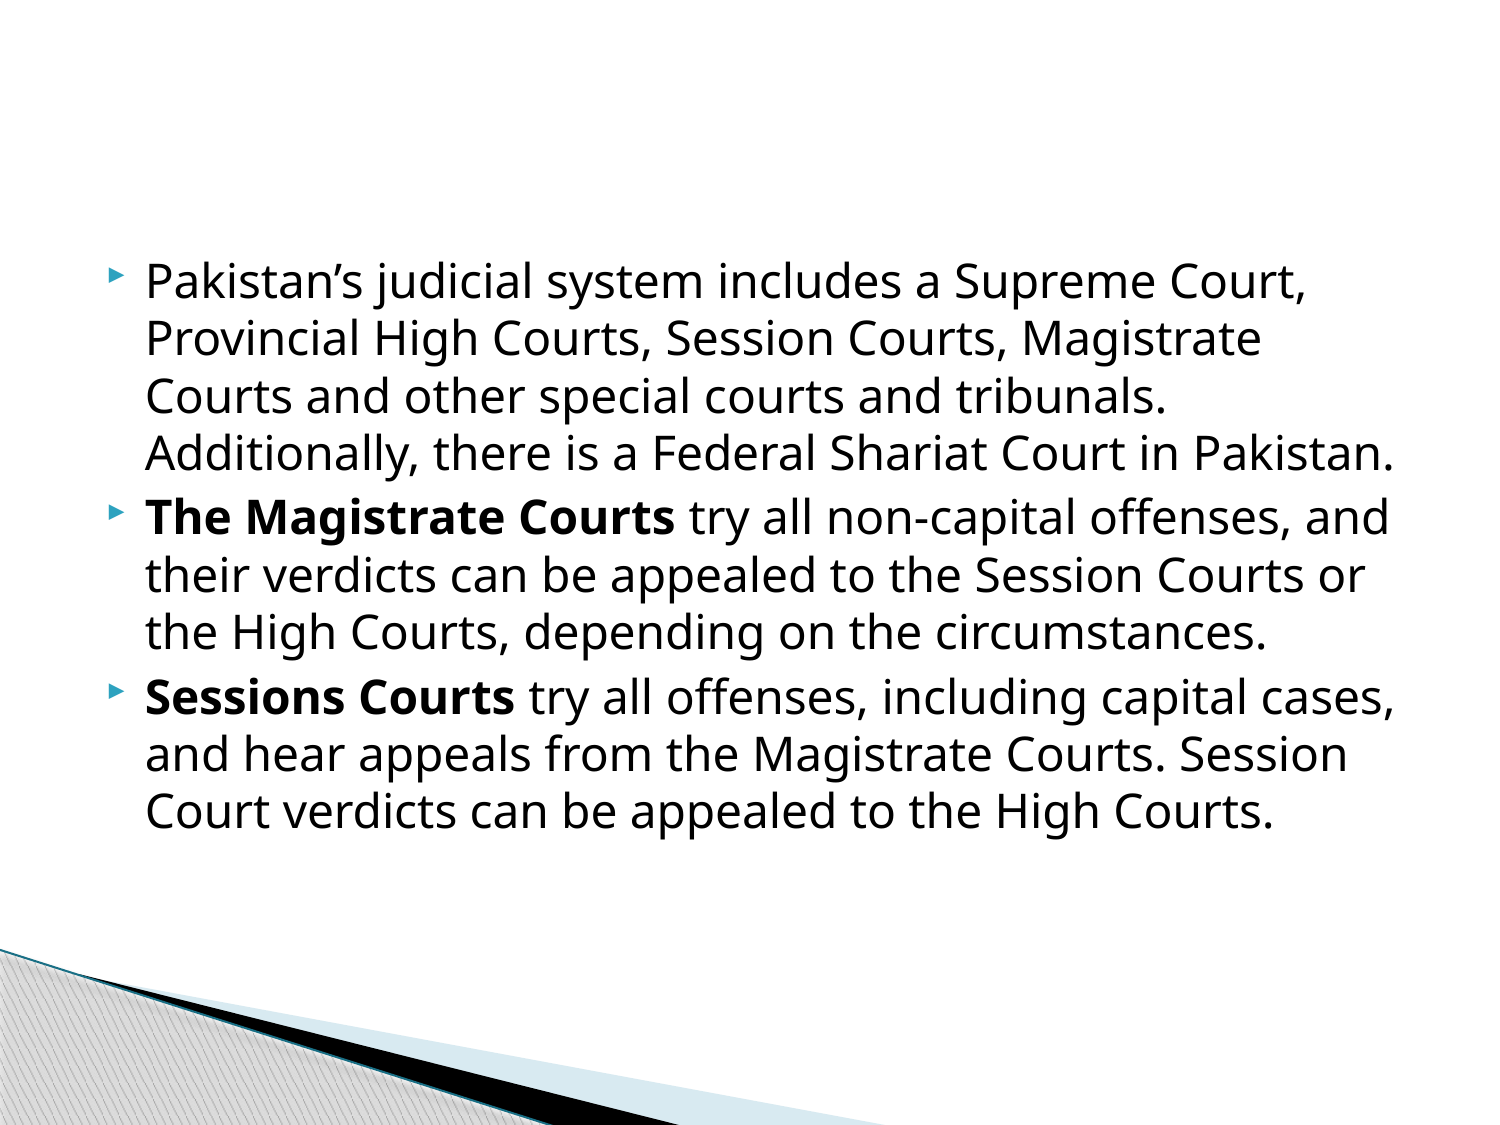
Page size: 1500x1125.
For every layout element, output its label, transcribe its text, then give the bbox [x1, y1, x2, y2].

list Pakistan’s judicial system includes a Supreme Court, Provincial High Courts, Session Courts, Magistrate Courts and other special courts and tribunals. Additionally, there is a Federal Shariat Court in Pakistan. The Magistrate Courts try all non-capital offenses, and their verdicts can be appealed to the Session Courts or the High Courts, depending on the circumstances. Sessions Courts try all offenses, including capital cases, and hear appeals from the Magistrate Courts. Session Court verdicts can be appealed to the High Courts. [75, 243, 1425, 986]
